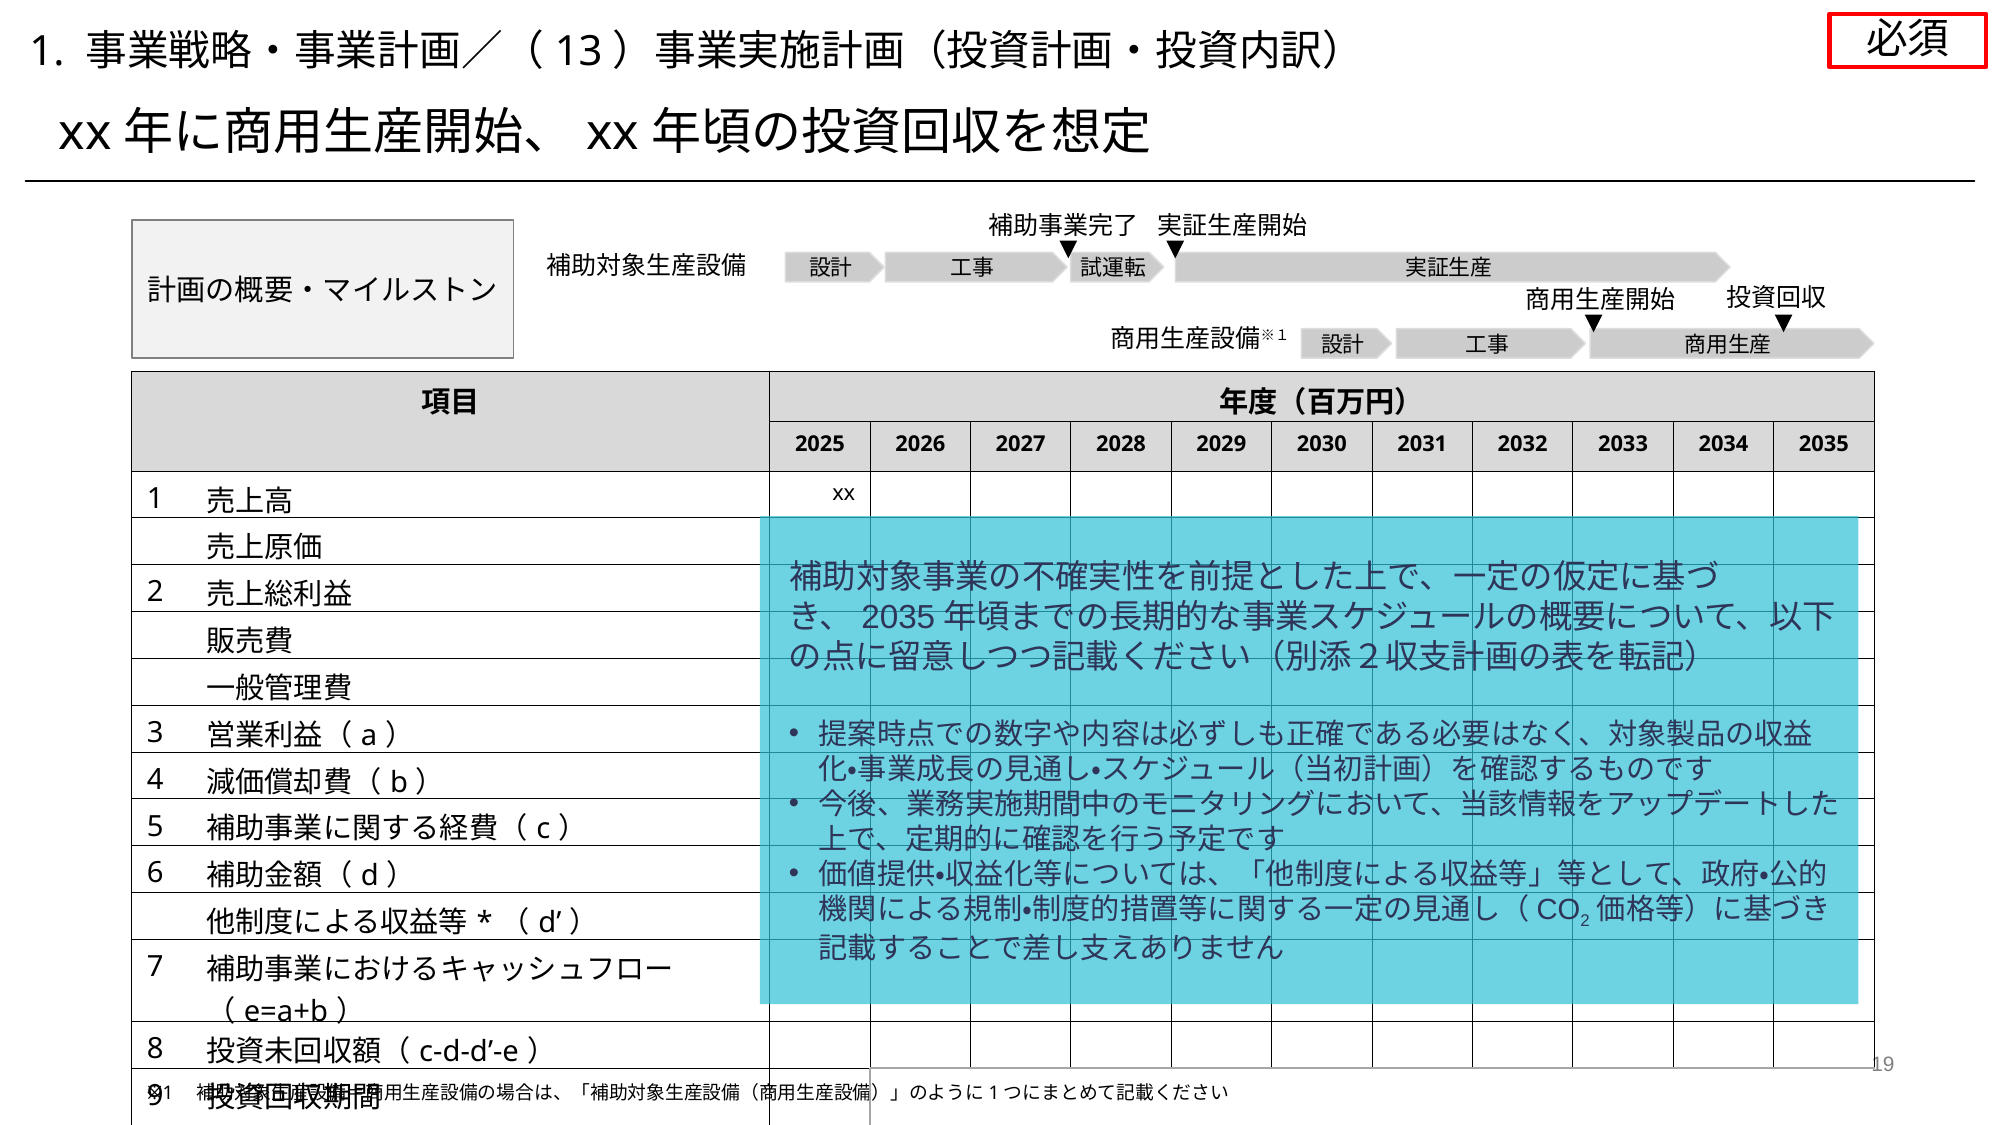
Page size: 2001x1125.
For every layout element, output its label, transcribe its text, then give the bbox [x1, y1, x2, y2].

table_cell 8 [132, 1022, 191, 1068]
table_cell 他制度による収益等*（d’） [191, 893, 759, 939]
table_cell 1 [132, 472, 191, 517]
table_cell [971, 1005, 1070, 1021]
text_box 商用生産開始 [1509, 279, 1623, 321]
table_cell [1071, 1022, 1171, 1067]
table_header 項目 [132, 372, 769, 471]
text_box 補助対象生産設備 [542, 241, 762, 288]
table_cell [770, 1005, 870, 1021]
table_cell 2031 [1373, 422, 1472, 471]
table_cell [132, 659, 191, 705]
table_cell 2026 [871, 422, 970, 471]
table_cell [971, 472, 1070, 515]
table_cell [1071, 472, 1171, 515]
table_cell 売上原価 [191, 518, 759, 564]
table_cell [1172, 472, 1271, 515]
text_box 工事 [884, 251, 1068, 283]
table_cell 4 [132, 753, 191, 798]
table_cell [1473, 472, 1572, 515]
table_cell [1473, 1022, 1572, 1067]
table_header 年度（百万円） [770, 372, 1874, 421]
table_cell 2030 [1272, 422, 1372, 471]
text_box 実証生産開始 [1142, 182, 1256, 247]
table_cell [871, 1005, 970, 1021]
text_box 補助事業完了 [973, 182, 1087, 248]
text_box 補助対象事業の不確実性を前提とした上で、一定の仮定に基づき、2035年頃までの長期的な事業スケジュールの概要について、以下の点に留意しつつ記載ください（別添２収支計画の表を転記） 提案時点での数字や内容は必ずしも正確である必要はなく、対象製品の収益化・事業成長の見通し・スケジュール（当初計画）を確認するものです 今後、業務実施期間中のモニタリングにおいて、当該情報をアップデートした上で、定期的に確認を行う予定です 価値提供・収益化等については、「他制度による収益等」等として、政府・公的機関による規制・制度的措置等に関する一定の見通し（CO2価格等）に基づき記載することで差し支えありません [759, 515, 1859, 1005]
text_box [1058, 239, 1078, 260]
text_box xx年に商用生産開始、xx年頃の投資回収を想定 [59, 106, 1904, 161]
table_cell [1573, 1005, 1673, 1021]
table_cell [1272, 1005, 1372, 1021]
table_cell 補助事業に関する経費（c） [191, 799, 759, 845]
table_cell [1859, 753, 1874, 798]
text_box 必須 [1829, 13, 1986, 68]
table_cell 一般管理費 [191, 659, 759, 705]
table_cell [871, 1022, 970, 1067]
table_cell 投資回収期間 [191, 1069, 769, 1125]
table_cell 売上総利益 [191, 565, 759, 611]
text_box 補助事業完了 [973, 174, 1087, 180]
table_cell [1272, 1022, 1372, 1067]
table_cell 9 [132, 1069, 191, 1125]
table_cell xx [770, 472, 870, 515]
table_cell [871, 1069, 1874, 1125]
table_cell 2029 [1172, 422, 1271, 471]
table_cell 売上高 [191, 472, 769, 517]
table_cell [1774, 1022, 1874, 1067]
text_box [1773, 313, 1794, 334]
table_cell 2033 [1573, 422, 1673, 471]
text_box [1350, 364, 1387, 371]
table_cell 3 [132, 706, 191, 752]
table_cell 7 [132, 940, 191, 1021]
text_box 工事 [1395, 327, 1587, 360]
text_box 商用生産設備※１ [1071, 314, 1305, 361]
table_cell [1373, 1022, 1472, 1067]
table_cell [1859, 846, 1874, 892]
table_cell 2027 [971, 422, 1070, 471]
table_cell [1473, 1005, 1572, 1021]
table_cell [1859, 893, 1874, 939]
text_box 設計 [1305, 327, 1393, 360]
text_box [1165, 239, 1185, 260]
table_cell [1172, 1022, 1271, 1067]
table_cell [1859, 518, 1874, 564]
table_cell 2 [132, 565, 191, 611]
table_cell [1373, 472, 1472, 515]
table_cell 2025 [770, 422, 870, 471]
table_cell [1071, 1005, 1171, 1021]
text_box 実証生産開始 [1142, 173, 1256, 180]
table_cell [1272, 472, 1372, 515]
table_cell [971, 1022, 1070, 1067]
table_cell [1859, 659, 1874, 705]
table_cell [1859, 799, 1874, 845]
table_cell [132, 612, 191, 658]
text_box 商用生産 [1589, 327, 1875, 360]
table_cell [1373, 1005, 1472, 1021]
table_cell [770, 1069, 869, 1125]
text_box 1. 事業戦略・事業計画／（13）事業実施計画（投資計画・投資内訳） [29, 29, 1823, 75]
table_cell 2028 [1071, 422, 1171, 471]
table_cell [1774, 472, 1874, 517]
table_cell [1674, 472, 1773, 515]
table_cell 2035 [1774, 422, 1874, 471]
text_box 試運転 [1069, 251, 1165, 283]
table_cell [871, 472, 970, 515]
table_cell [132, 518, 191, 564]
table_cell 減価償却費（b） [191, 753, 759, 798]
table_cell [1573, 472, 1673, 515]
table_cell 販売費 [191, 612, 759, 658]
table_cell [1674, 1022, 1773, 1067]
table_cell 2032 [1473, 422, 1572, 471]
table_cell [1859, 706, 1874, 752]
table_cell [770, 1022, 870, 1068]
table_cell [1674, 1005, 1773, 1021]
text_box 投資回収 [1710, 278, 1824, 320]
text_box 計画の概要・マイルストン [131, 219, 514, 359]
text_box 実証生産 [1174, 251, 1731, 283]
table_cell 補助金額（d） [191, 846, 759, 892]
table_cell 2034 [1674, 422, 1773, 471]
table_cell 補助事業におけるキャッシュフロー（e=a+b） [191, 940, 769, 1021]
table_cell 投資未回収額（c-d-d’-e） [191, 1022, 769, 1068]
table_cell 5 [132, 799, 191, 845]
table_cell 6 [132, 846, 191, 892]
table_cell [1859, 612, 1874, 658]
table_cell 営業利益（a） [191, 706, 759, 752]
table_cell [1859, 565, 1874, 611]
text_box [1583, 313, 1604, 334]
table_cell [1172, 1005, 1271, 1021]
table_cell [132, 893, 191, 939]
table_cell [1573, 1022, 1673, 1067]
table_cell [1774, 940, 1874, 1021]
text_box 設計 [784, 251, 884, 283]
